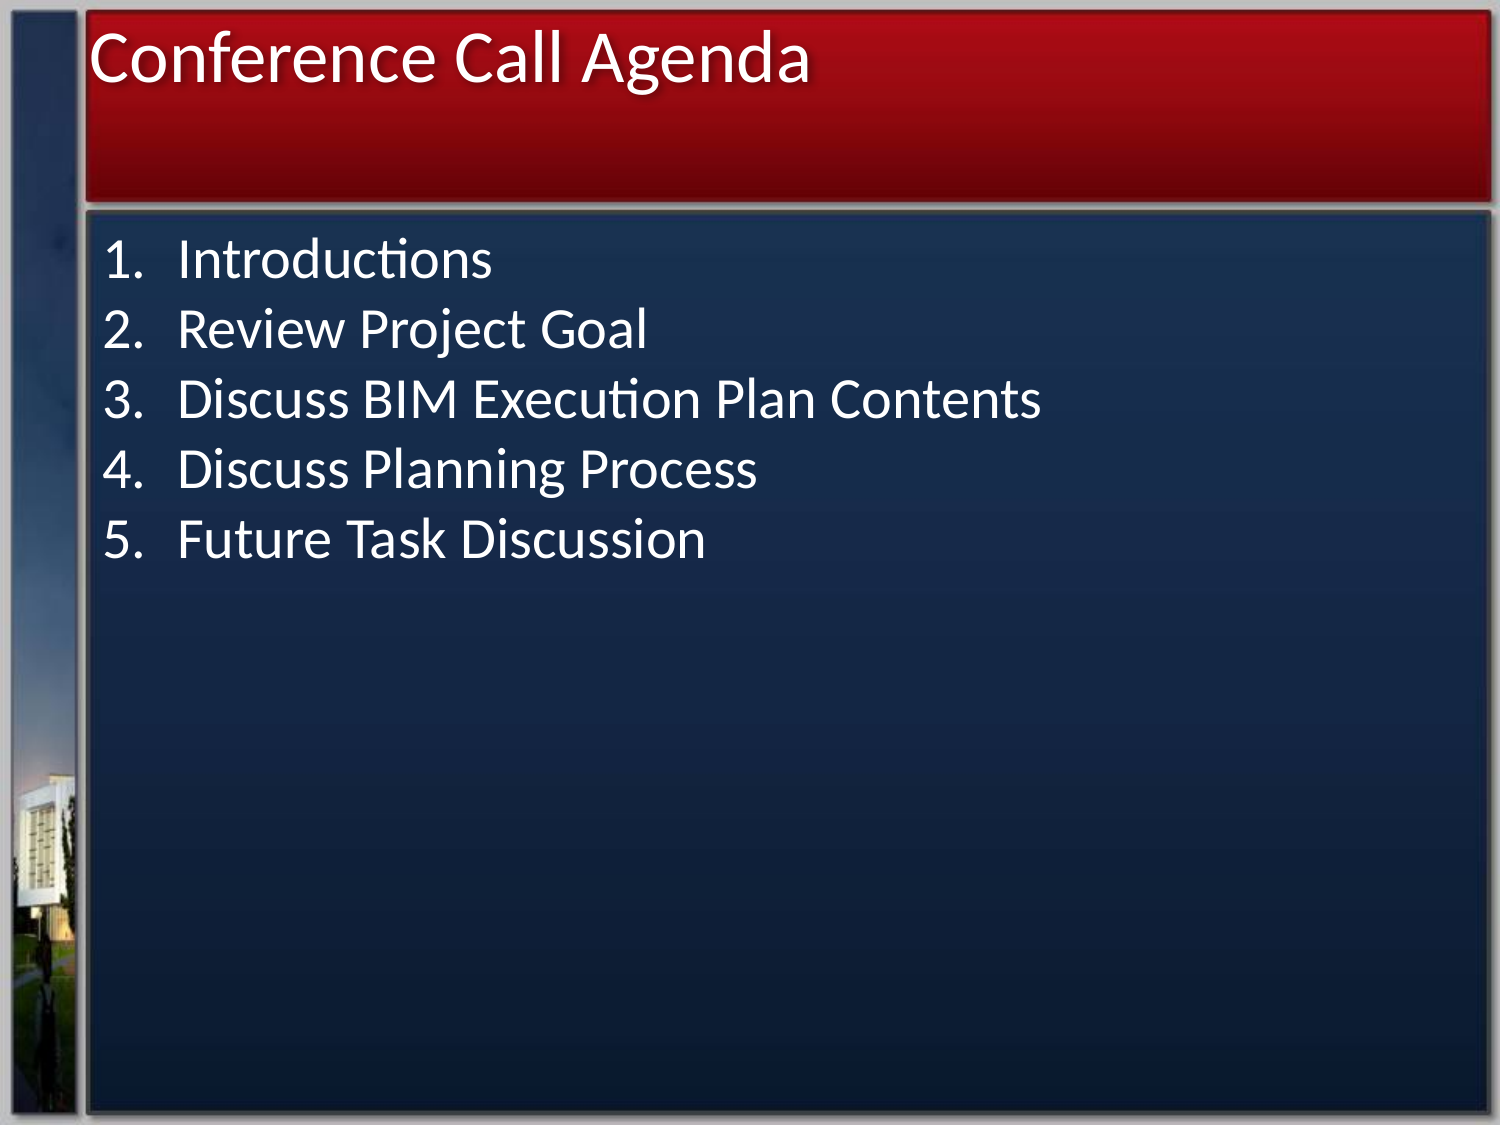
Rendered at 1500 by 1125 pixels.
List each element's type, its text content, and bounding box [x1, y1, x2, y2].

text_box Conference Call Agenda [75, 0, 1075, 105]
picture [0, 0, 1500, 1125]
text_box Introductions Review Project Goal Discuss BIM Execution Plan Contents Discuss Planning Process Future Task Discussion [87, 212, 1425, 578]
